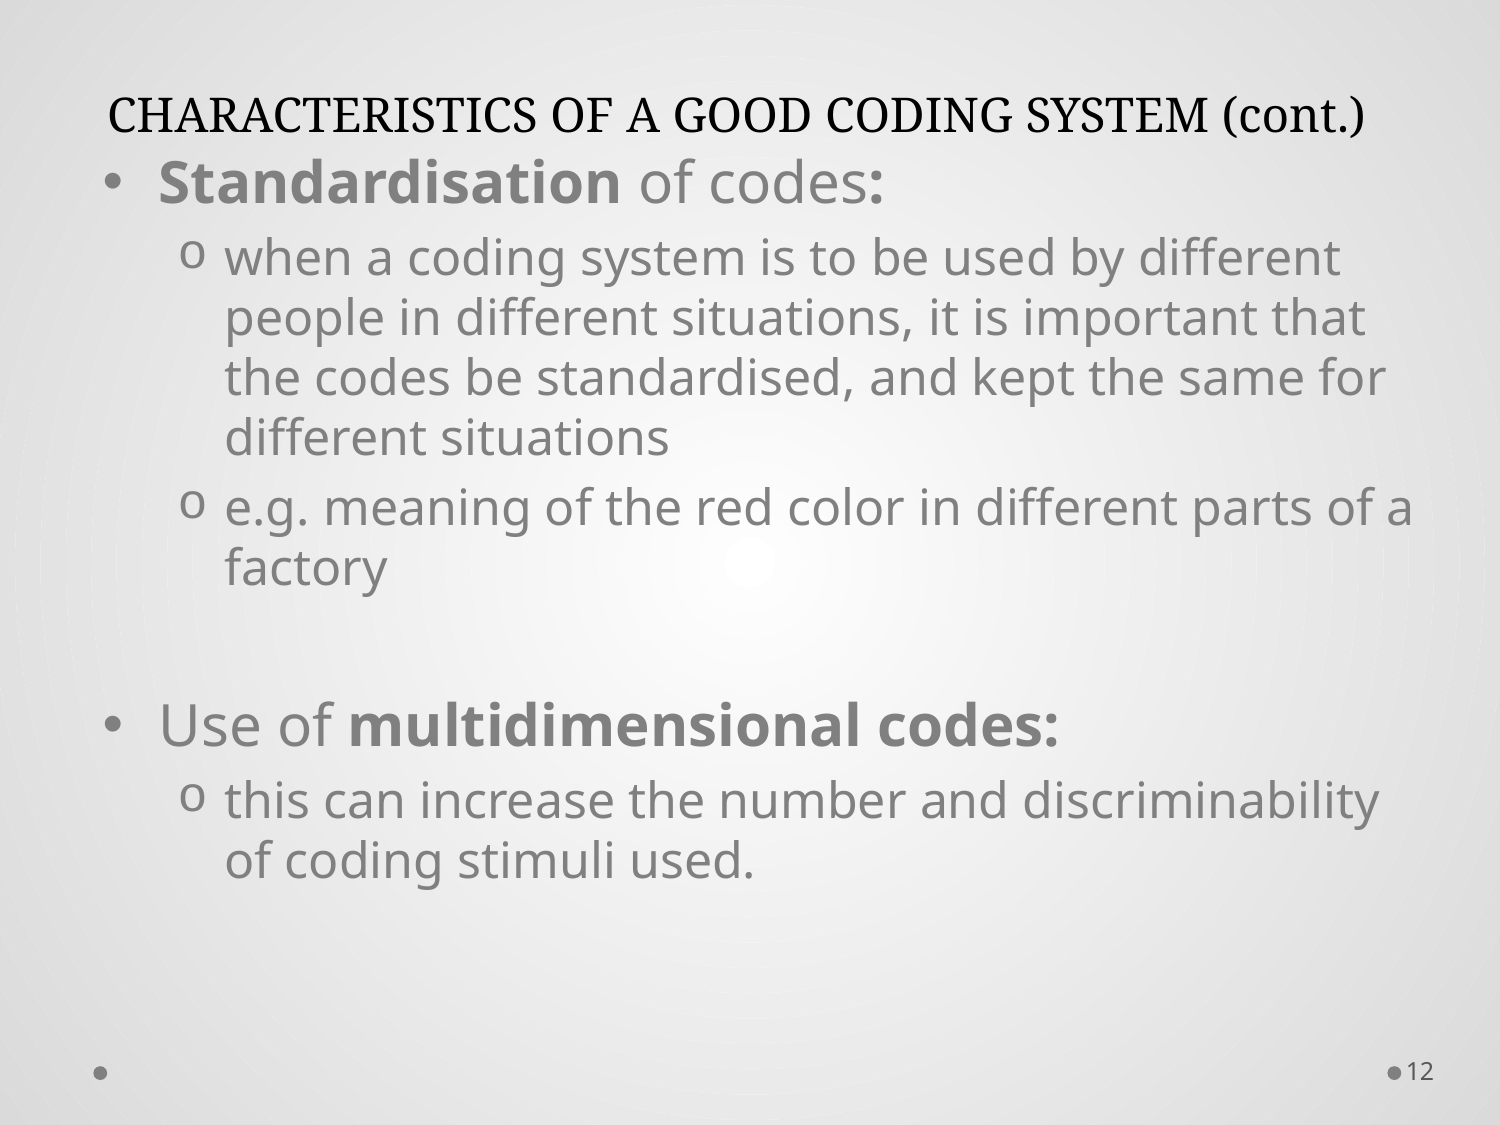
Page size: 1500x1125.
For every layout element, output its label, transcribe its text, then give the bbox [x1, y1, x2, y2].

title CHARACTERISTICS OF A GOOD CODING SYSTEM (cont.) [62, 50, 1413, 150]
slide_number 12 [1401, 1042, 1494, 1103]
list Standardisation of codes: when a coding system is to be used by different people in different situations, it is important that the codes be standardised, and kept the same for different situations e.g. meaning of the red color in different parts of a factory Use of multidimensional codes: this can increase the number and discriminability of coding stimuli used. [87, 137, 1438, 1100]
